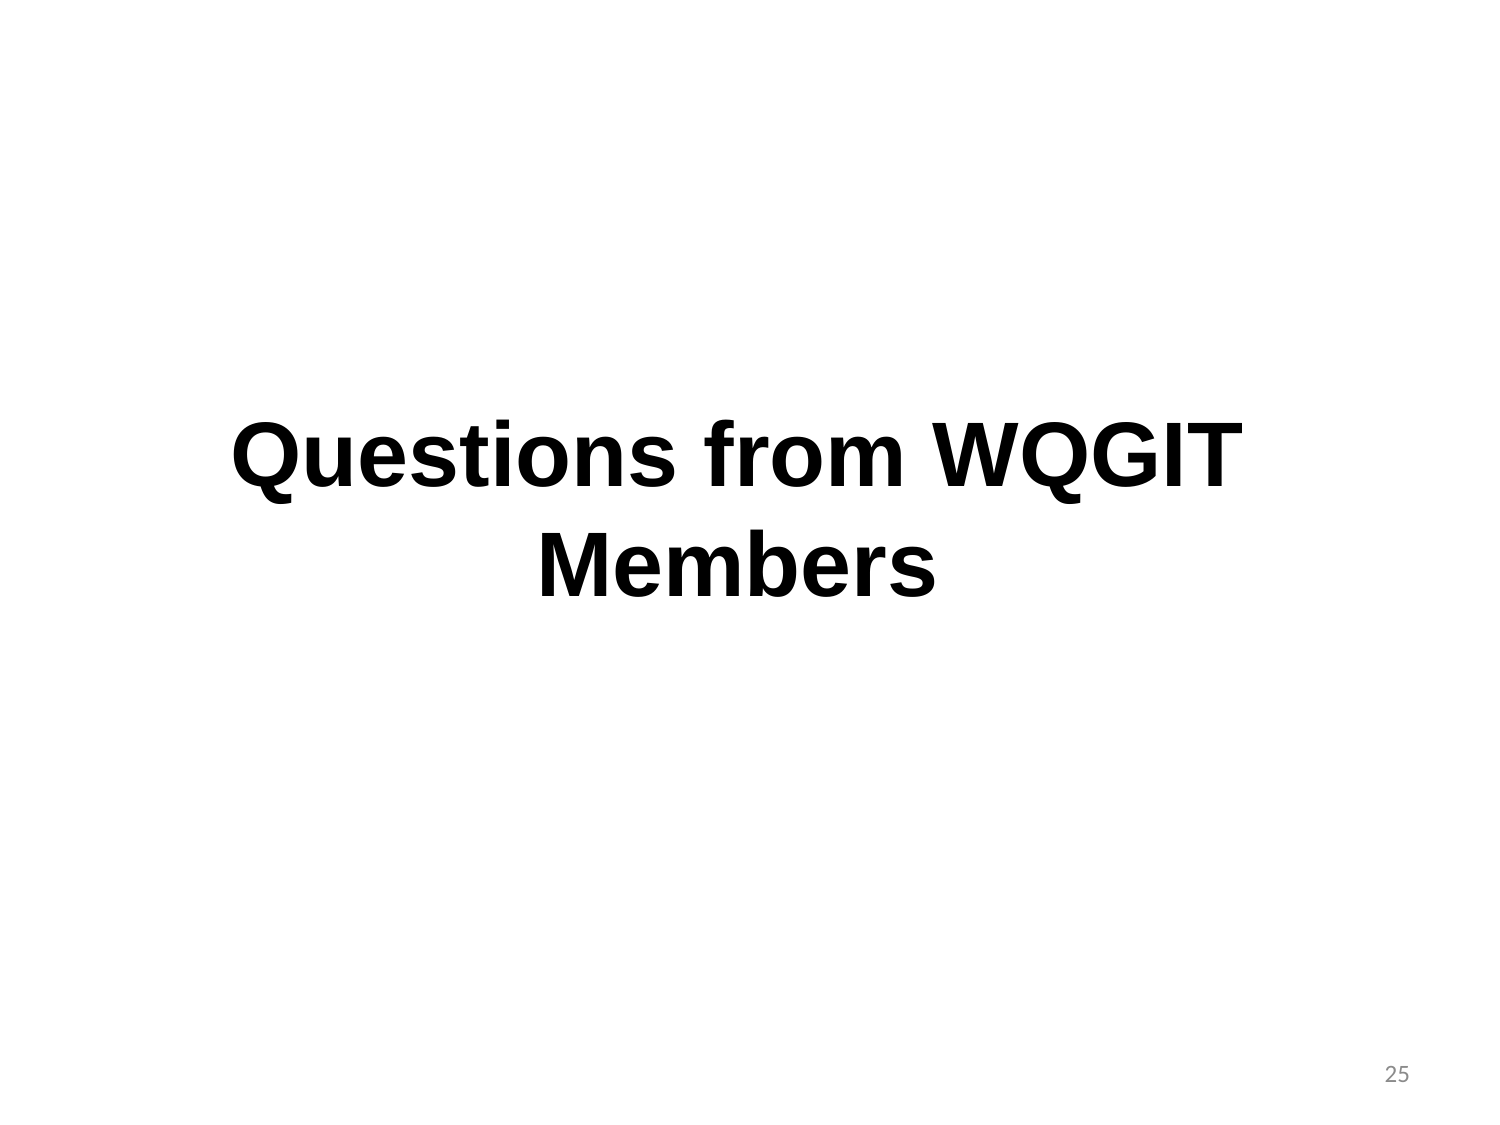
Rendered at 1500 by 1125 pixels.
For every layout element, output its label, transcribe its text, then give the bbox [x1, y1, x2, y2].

text_box Questions from WQGIT Members [212, 387, 1263, 623]
slide_number 25 [1074, 1042, 1425, 1103]
